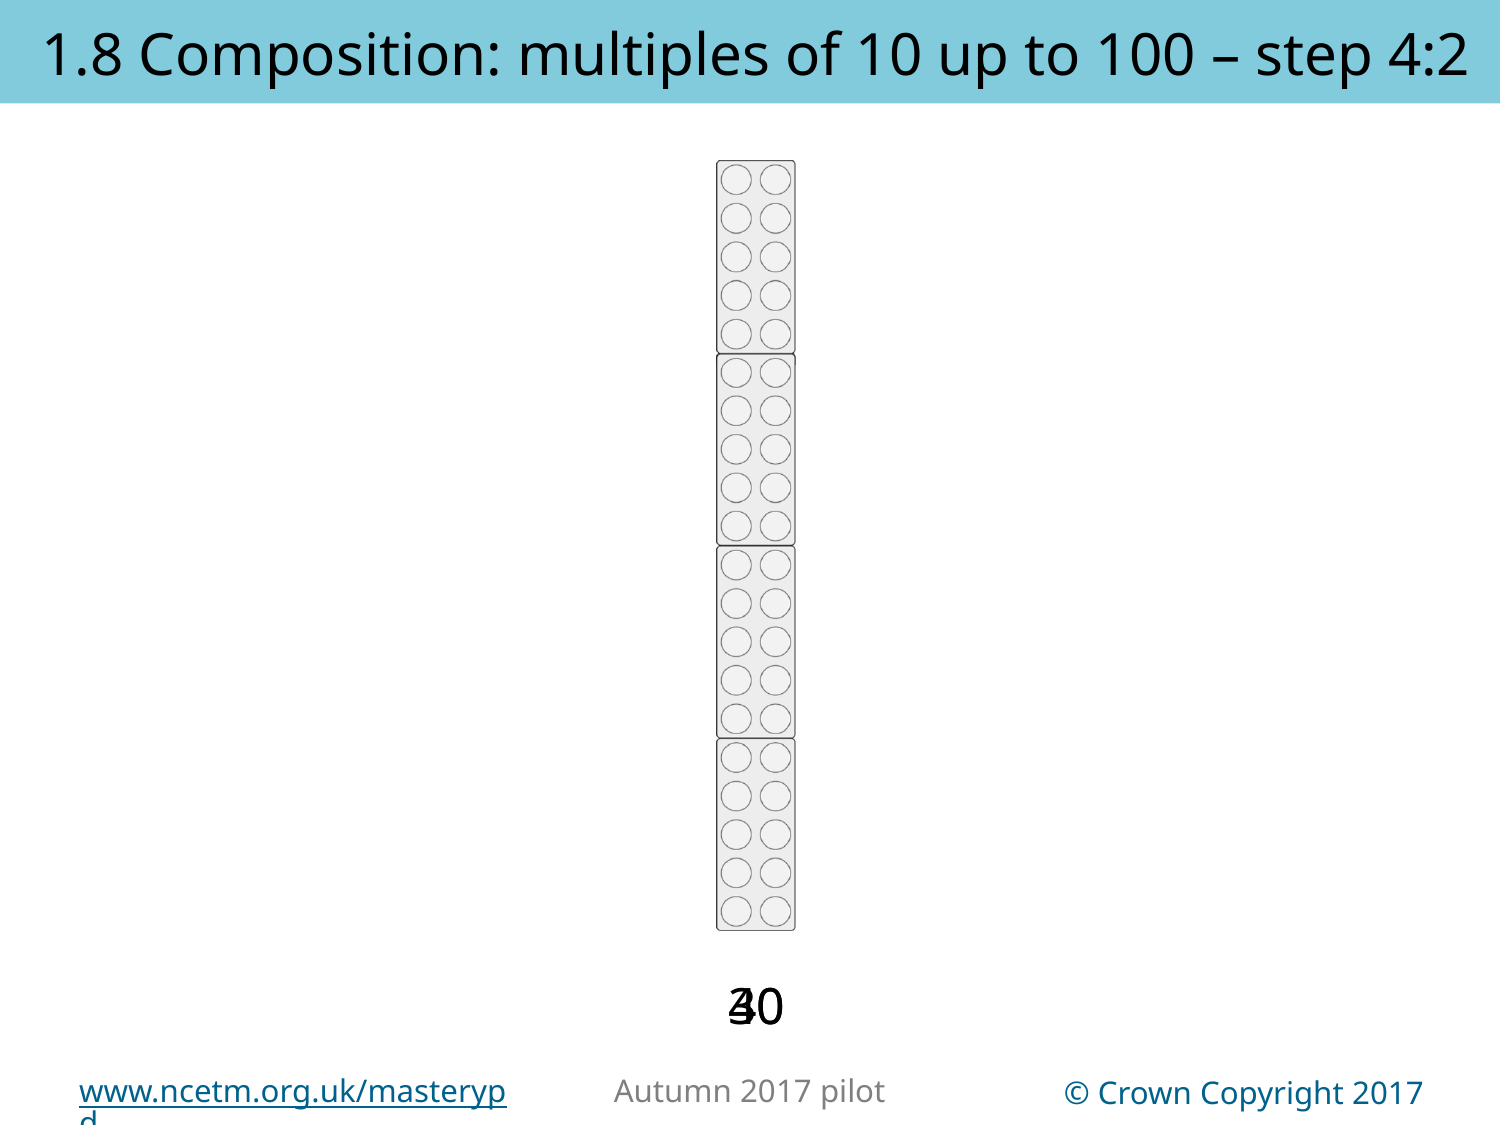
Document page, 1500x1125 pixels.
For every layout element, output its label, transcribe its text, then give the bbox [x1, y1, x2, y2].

text_box 40 [680, 966, 833, 1042]
list 1.8 Composition: multiples of 10 up to 100 – step 4:2 [0, 0, 1500, 104]
picture [715, 160, 799, 931]
